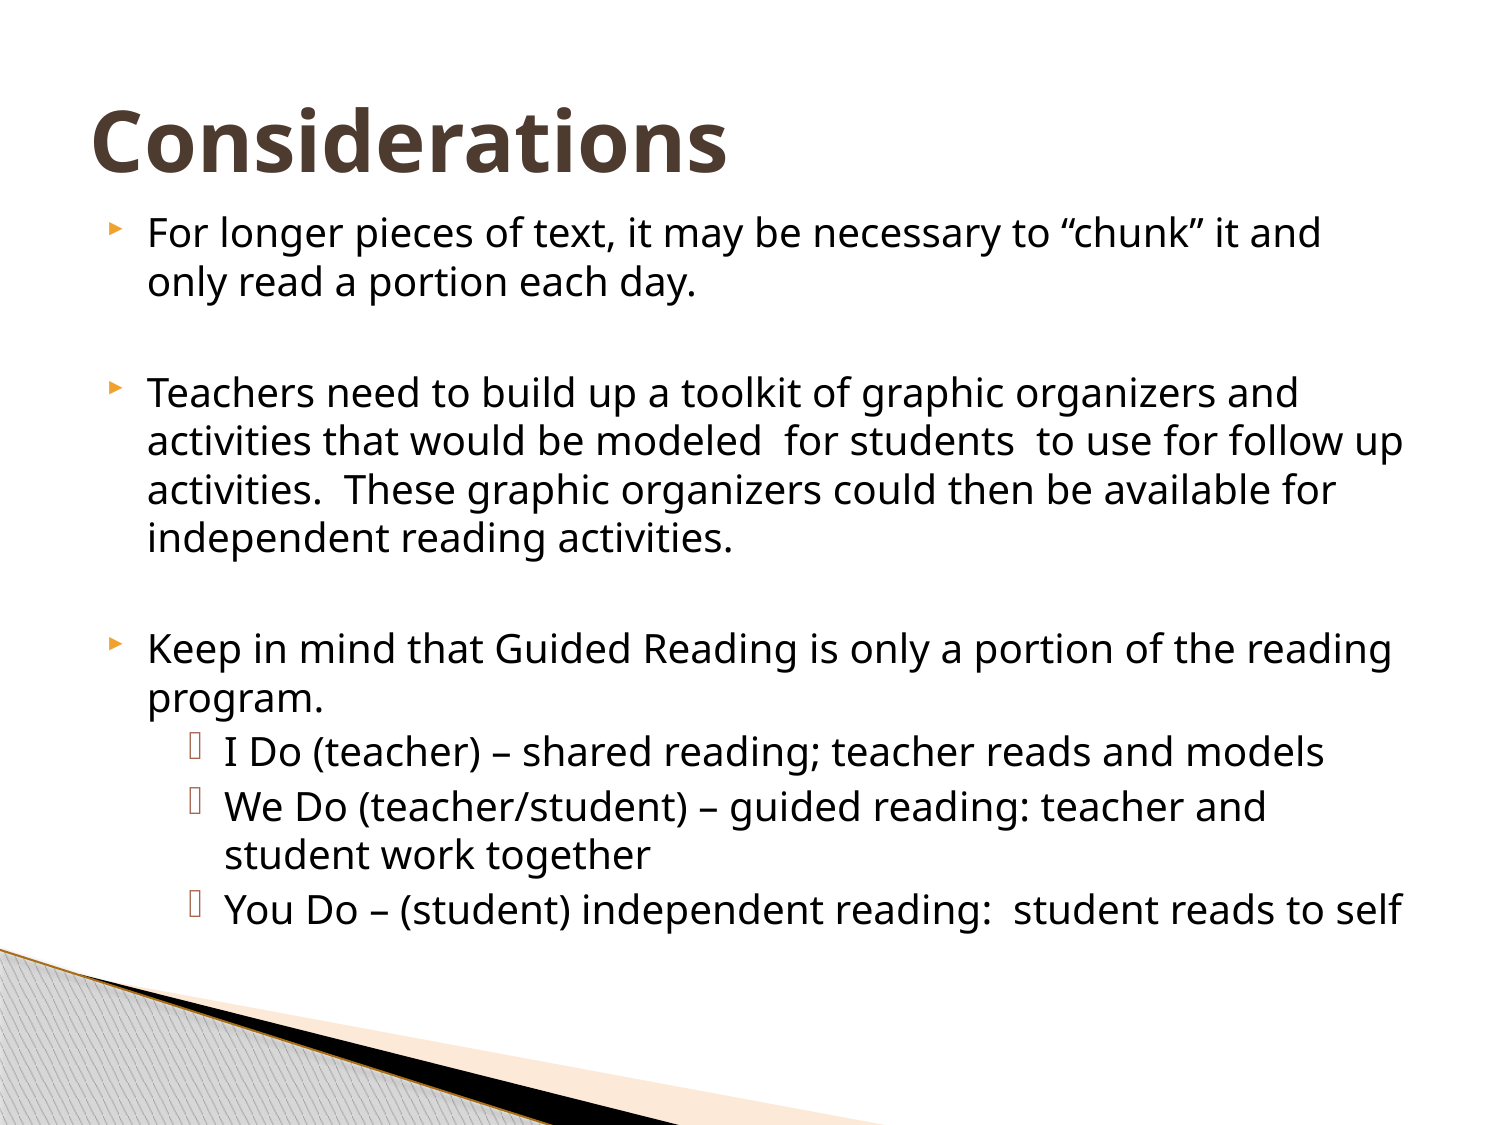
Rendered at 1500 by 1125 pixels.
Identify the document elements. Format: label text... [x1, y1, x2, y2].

title Considerations [75, 45, 1425, 233]
list For longer pieces of text, it may be necessary to “chunk” it and only read a portion each day. Teachers need to build up a toolkit of graphic organizers and activities that would be modeled for students to use for follow up activities. These graphic organizers could then be available for independent reading activities. Keep in mind that Guided Reading is only a portion of the reading program. I Do (teacher) – shared reading; teacher reads and models We Do (teacher/student) – guided reading: teacher and student work together You Do – (student) independent reading: student reads to self [75, 233, 1425, 986]
